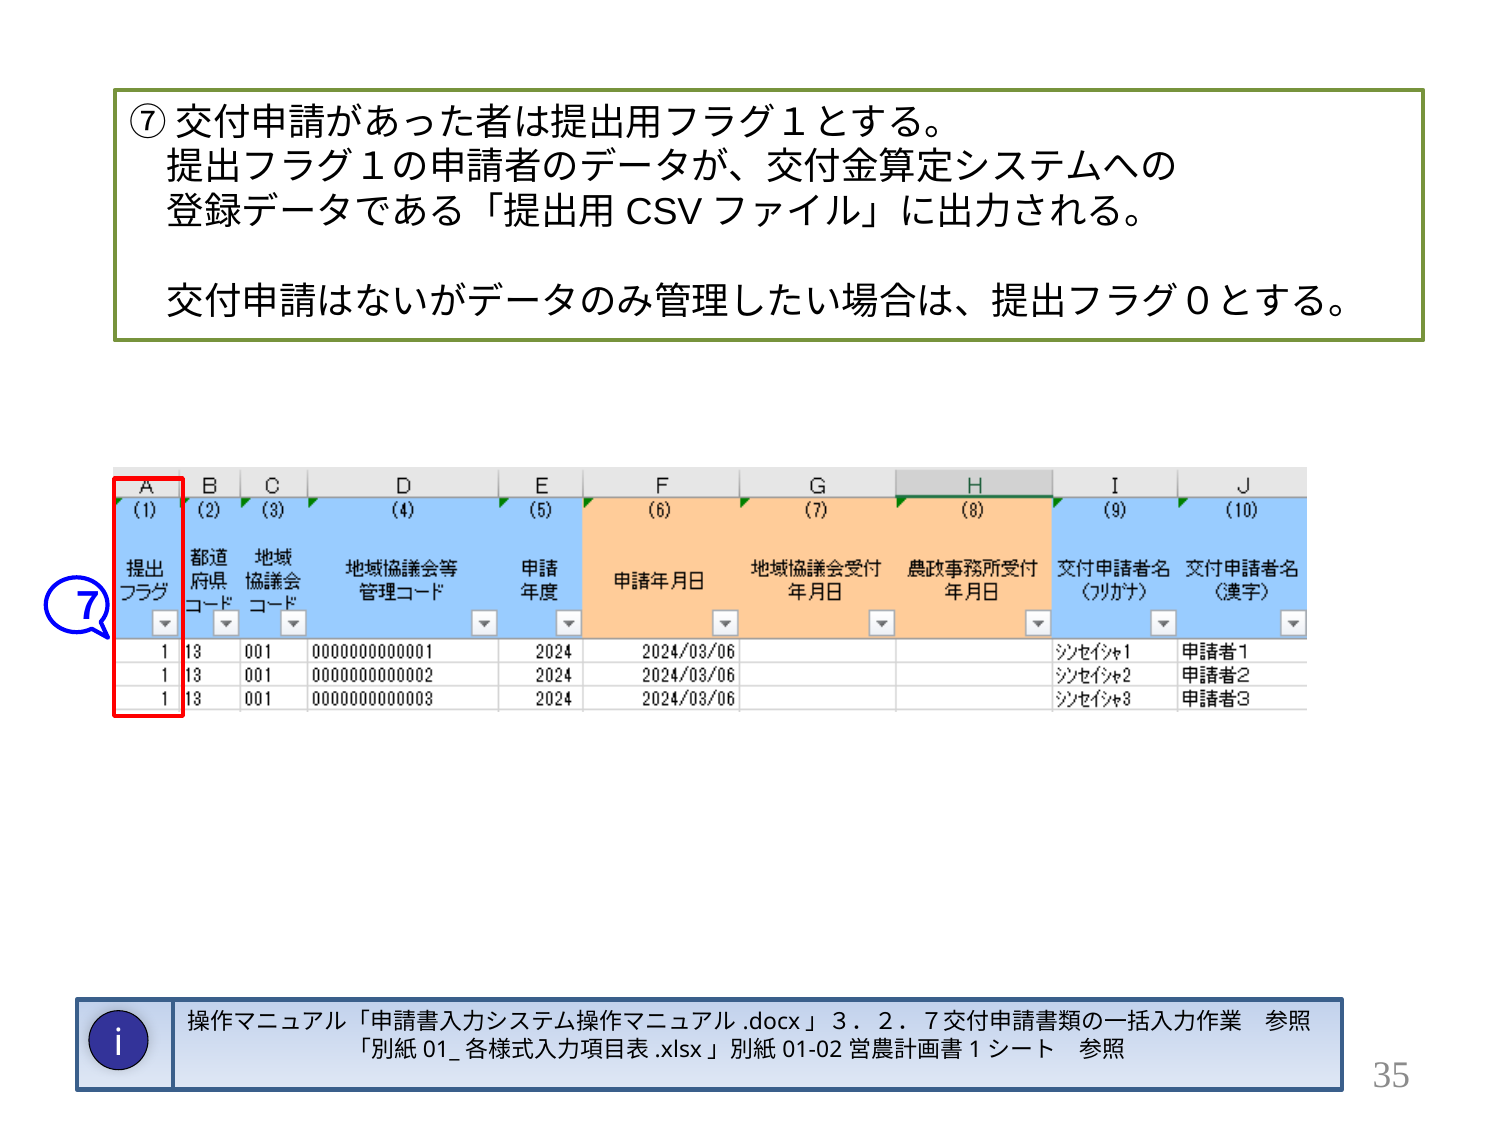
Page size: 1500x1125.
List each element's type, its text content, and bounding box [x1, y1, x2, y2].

picture [113, 467, 1307, 712]
slide_number 34 [1074, 1042, 1425, 1103]
text_box [75, 997, 171, 1092]
text_box i [86, 1008, 151, 1072]
text_box ７ [43, 575, 108, 640]
text_box ⑦交付申請があった者は提出用フラグ１とする。 提出フラグ１の申請者のデータが、交付金算定システムへの 登録データである「提出用CSVファイル」に出力される。 交付申請はないがデータのみ管理したい場合は、提出フラグ０とする。 [113, 88, 1425, 342]
text_box 操作マニュアル「申請書入力システム操作マニュアル.docx」３．２．７交付申請書類の一括入力作業 参照 「別紙01_各様式入力項目表.xlsx」別紙01-02営農計画書1シート 参照 [171, 997, 1344, 1092]
